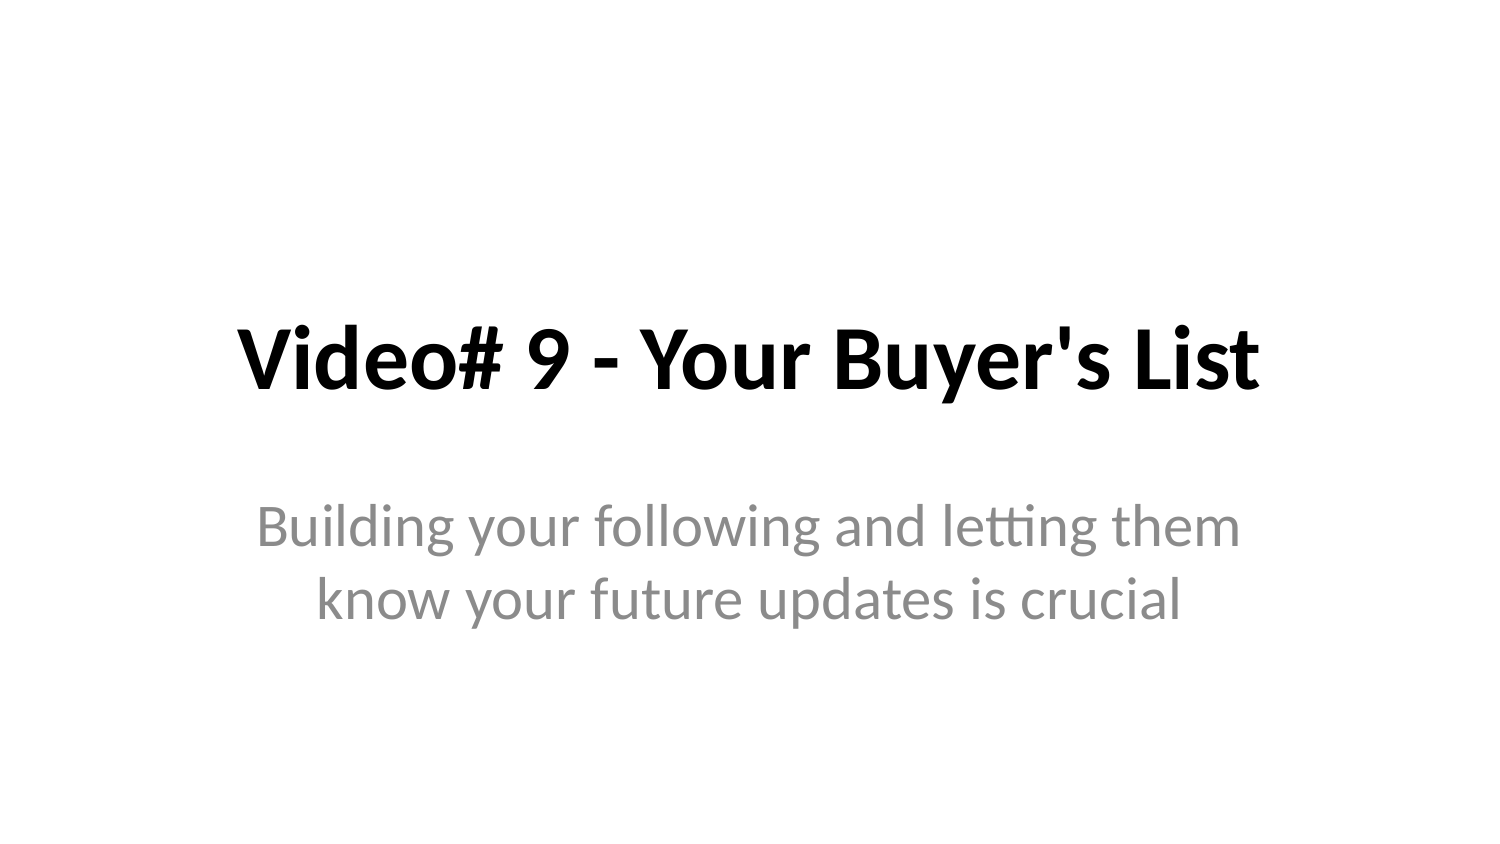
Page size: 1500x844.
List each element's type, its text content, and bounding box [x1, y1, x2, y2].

title Video# 9 - Your Buyer's List [112, 262, 1388, 443]
subtitle Building your following and letting them know your future updates is crucial [225, 478, 1275, 694]
